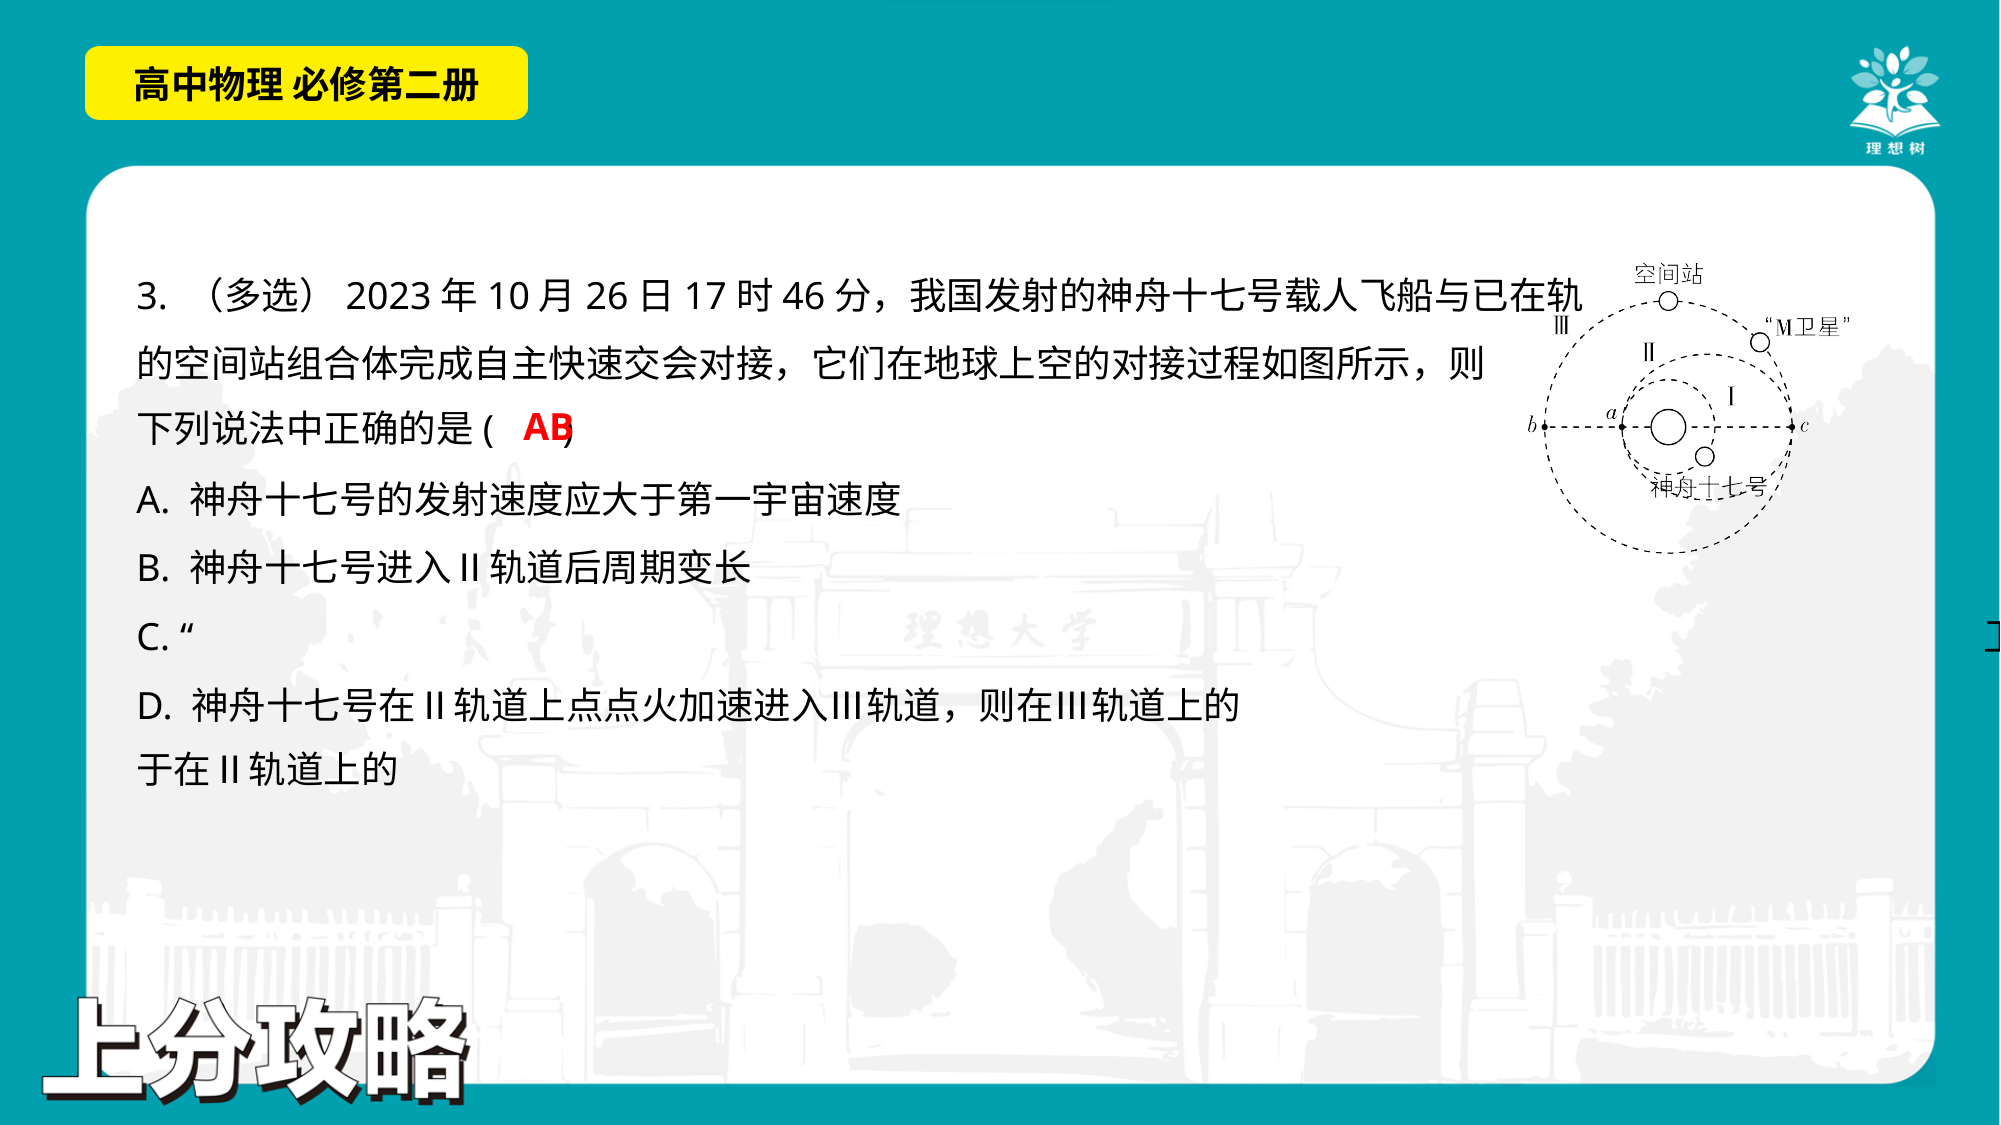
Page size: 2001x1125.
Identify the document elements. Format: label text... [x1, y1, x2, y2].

text_box AB [508, 383, 590, 442]
picture [0, 0, 2000, 1125]
text_box 3. （多选）2023年10月26日17时46分，我国发射的神舟十七号载人飞船与已在轨 的空间站组合体完成自主快速交会对接，它们在地球上空的对接过程如图所示，则 下列说法中正确的是( ) [136, 247, 1520, 444]
